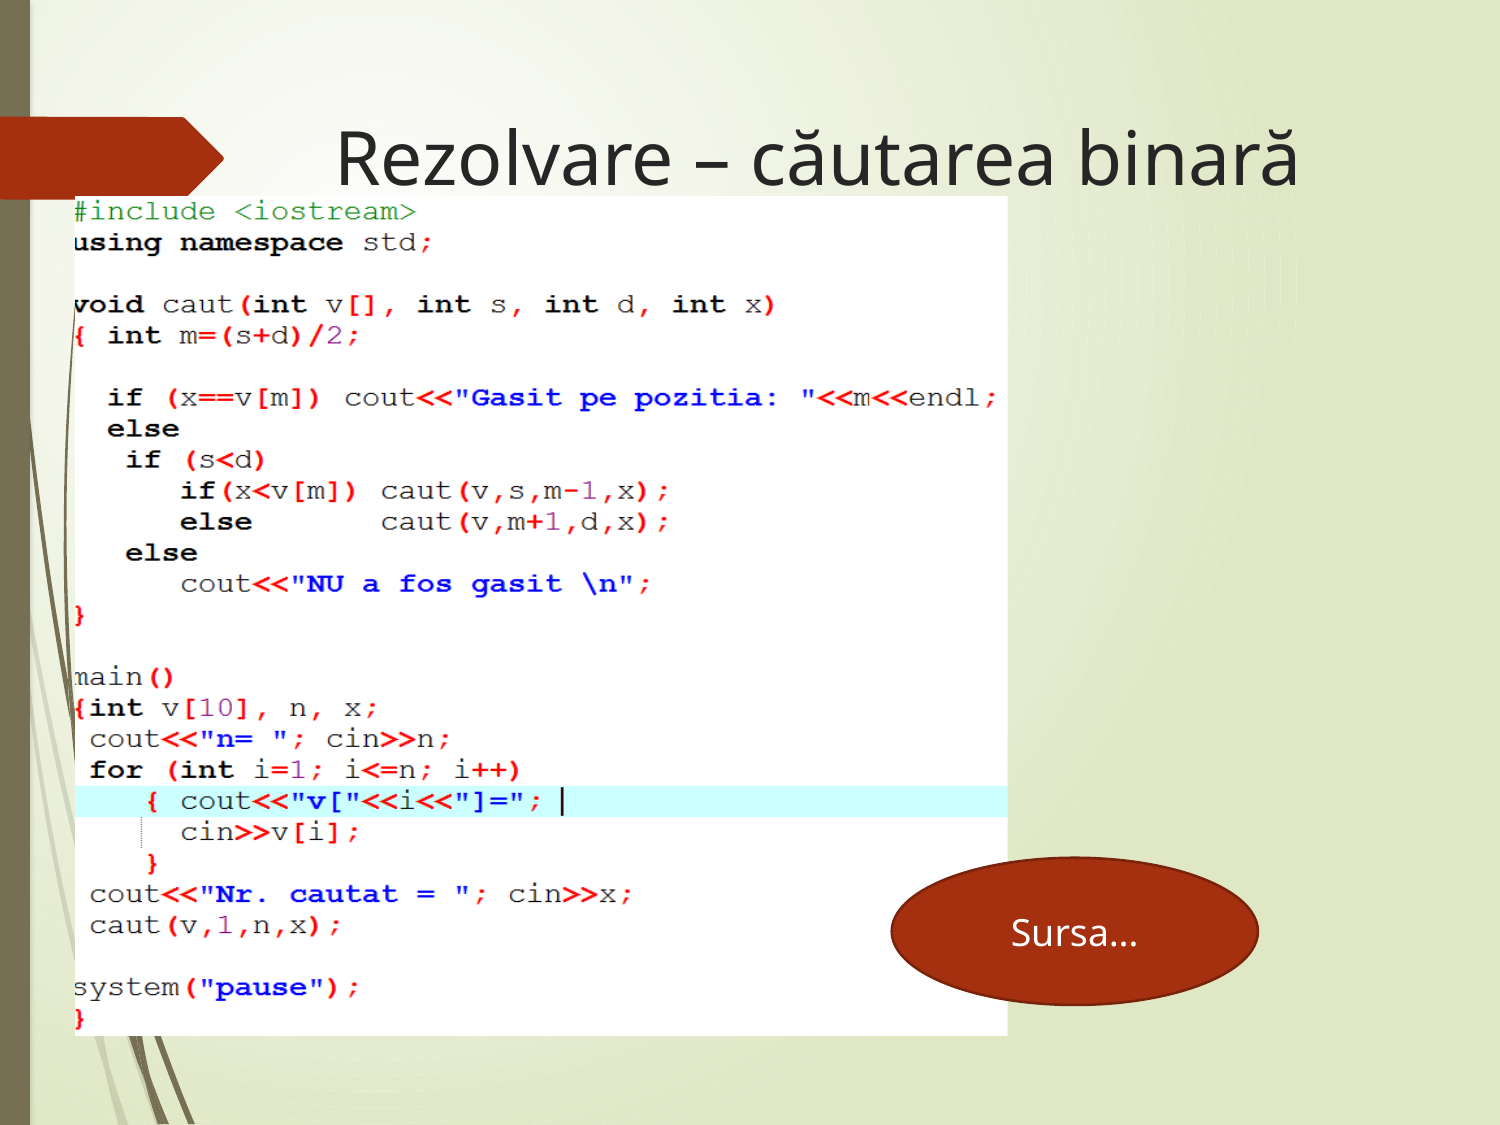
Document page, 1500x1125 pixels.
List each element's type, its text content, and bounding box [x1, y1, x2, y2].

title Rezolvare – căutarea binară [319, 102, 1400, 313]
picture [74, 196, 1008, 1036]
text_box Sursa… [1013, 856, 1260, 1007]
